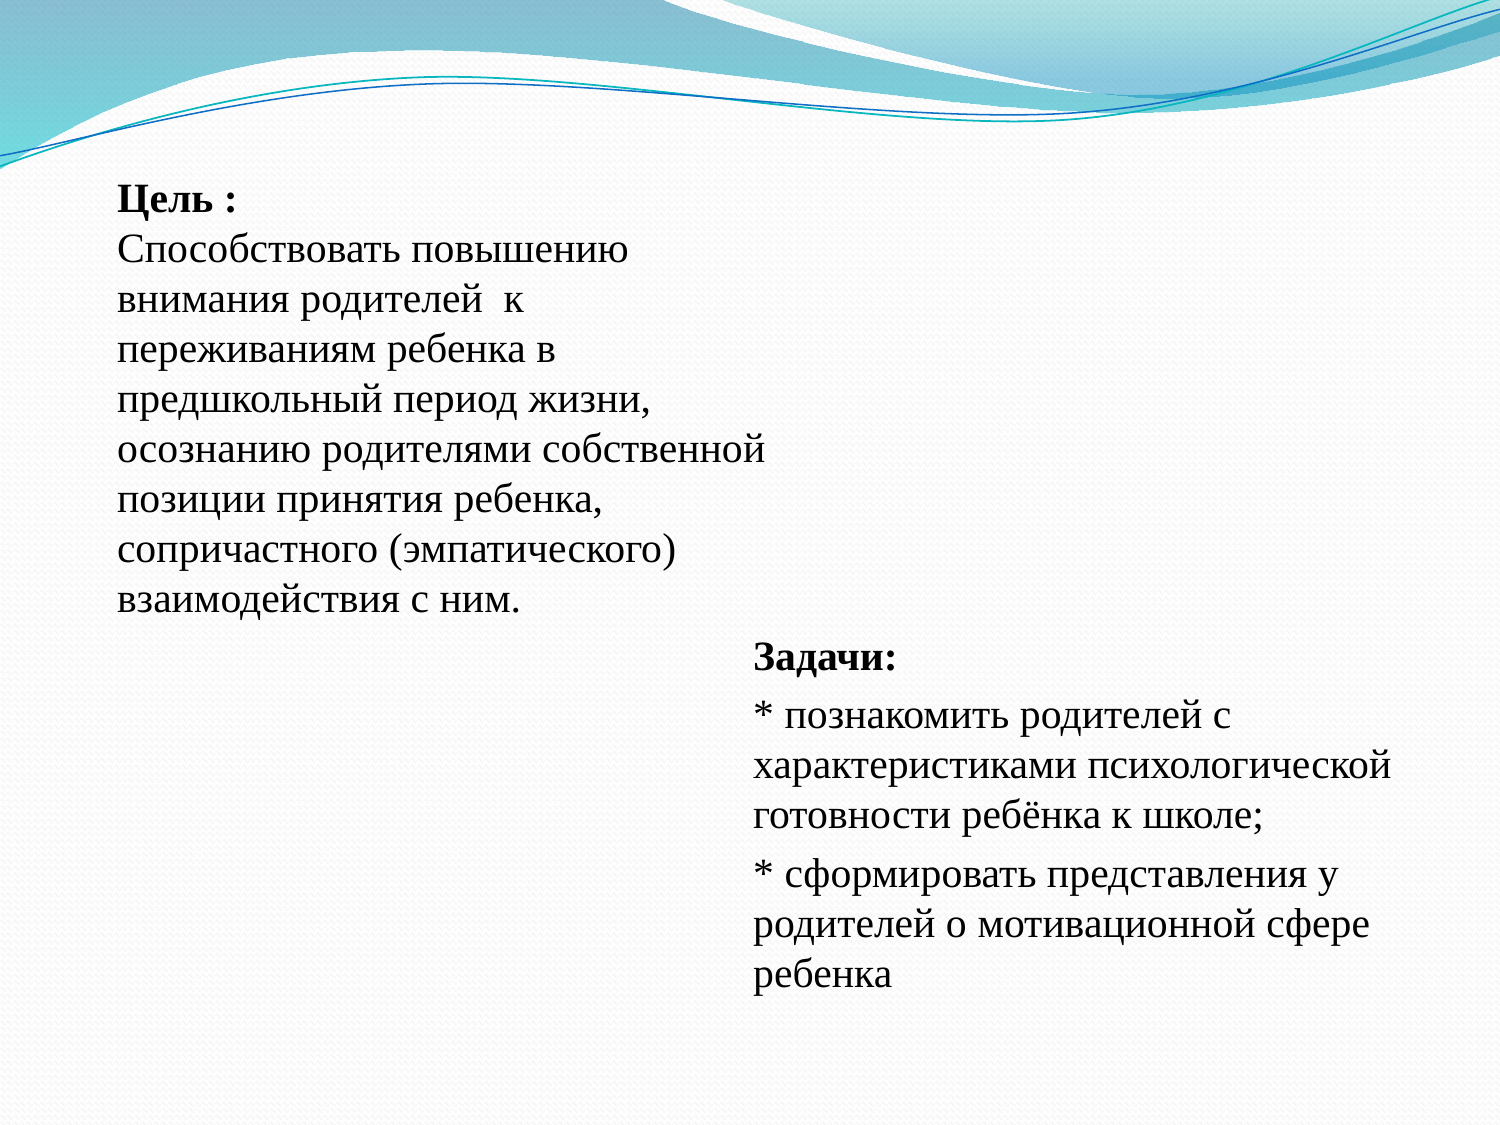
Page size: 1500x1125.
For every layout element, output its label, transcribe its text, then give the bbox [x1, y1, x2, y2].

title Цель : Способствовать повышению внимания родителей к переживаниям ребенка в предшкольный период жизни, осознанию родителями собственной позиции принятия ребенка, сопричастного (эмпатического) взаимодействия с ним. [117, 187, 774, 622]
list Задачи: * познакомить родителей с характеристиками психологической готовности ребёнка к школе; * сформировать представления у родителей о мотивационной сфере ребенка [738, 621, 1425, 1008]
